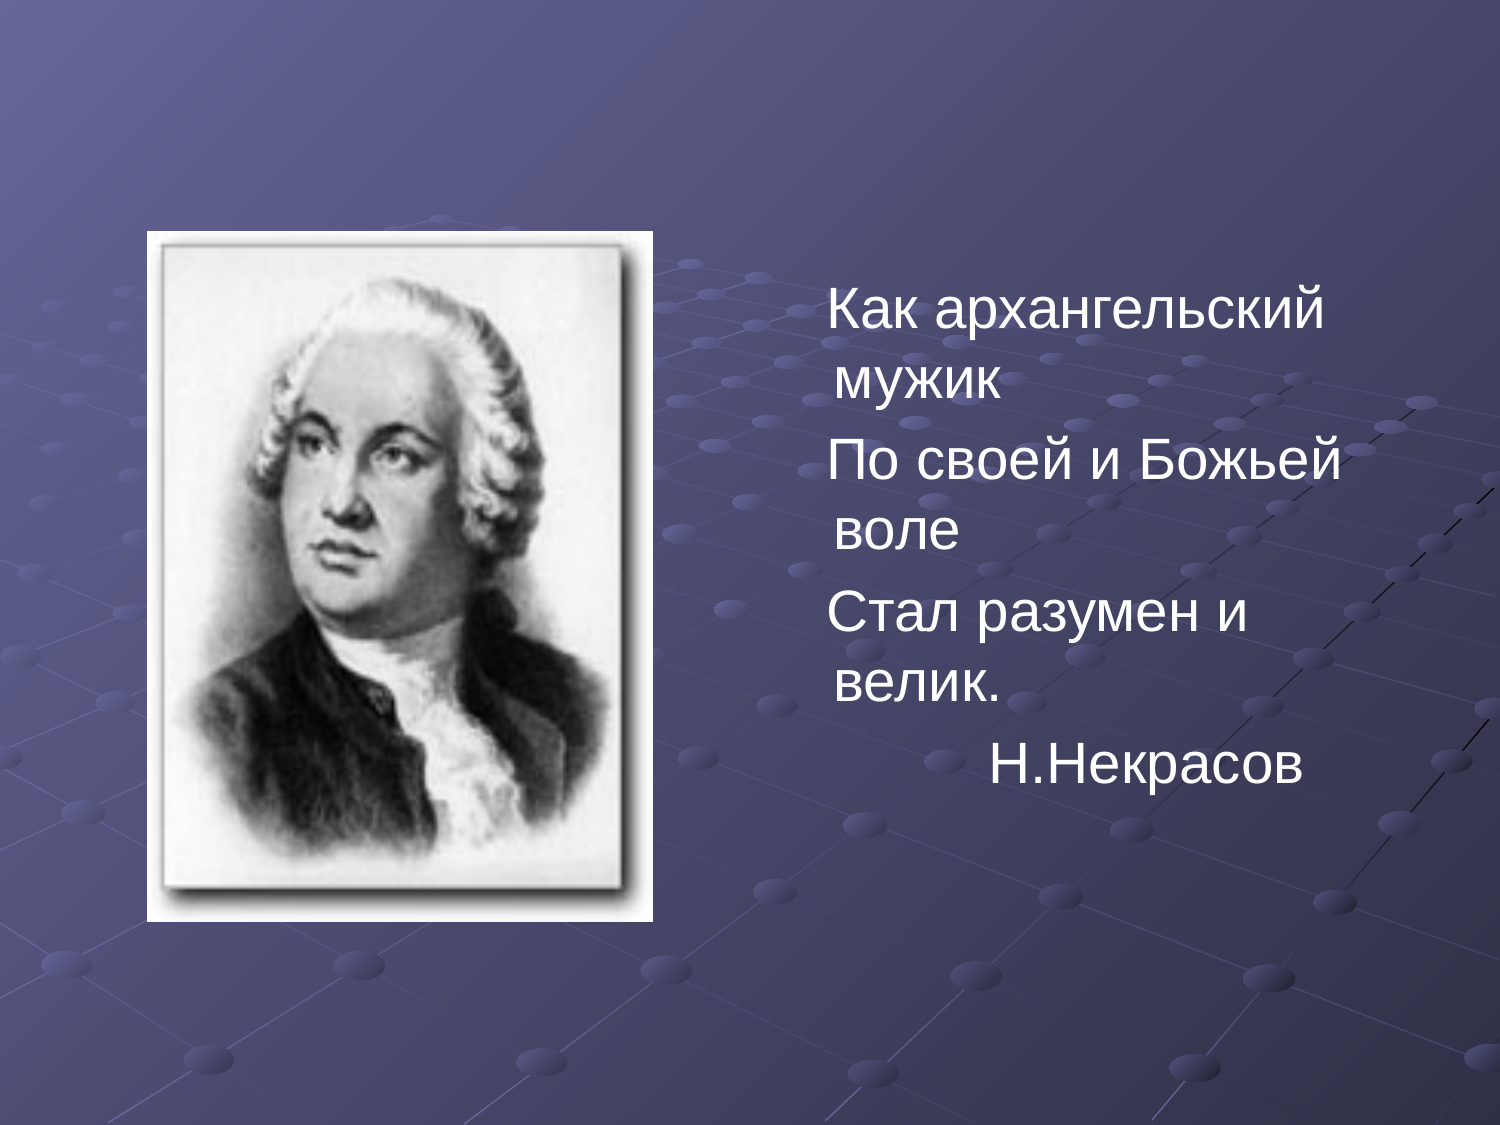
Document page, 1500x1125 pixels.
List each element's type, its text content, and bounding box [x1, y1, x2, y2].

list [147, 231, 654, 922]
list Как архангельский мужик По своей и Божьей воле Стал разумен и велик. Н.Некрасов [762, 262, 1426, 1007]
